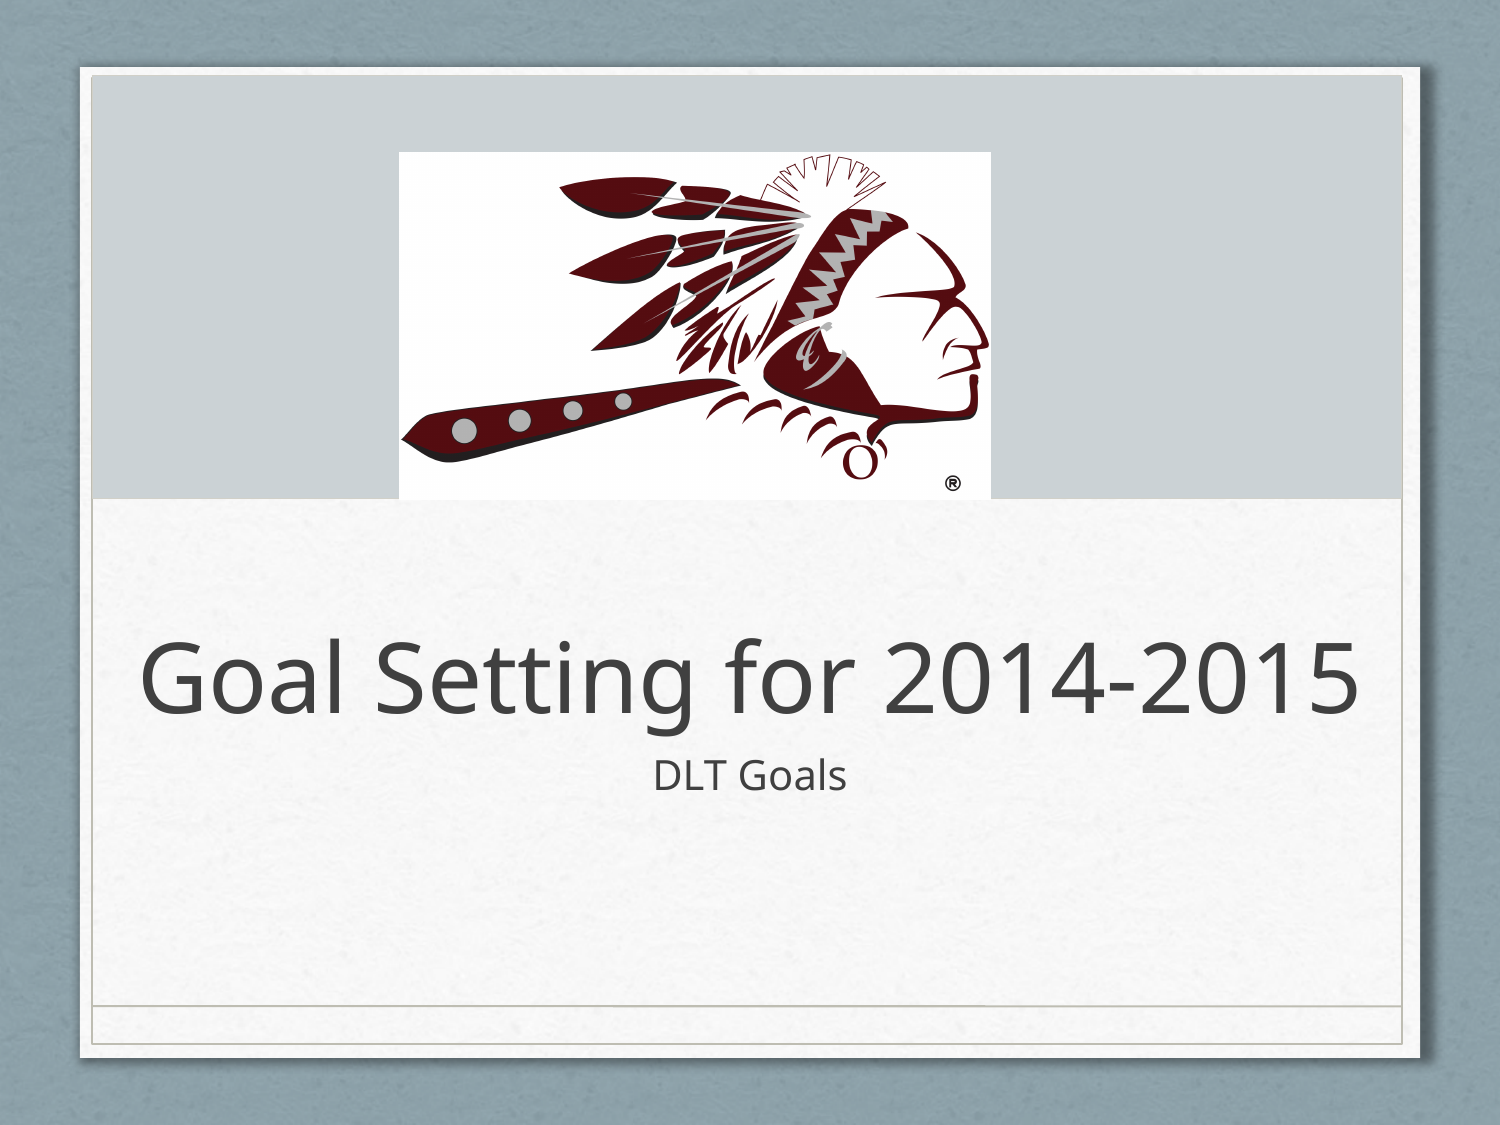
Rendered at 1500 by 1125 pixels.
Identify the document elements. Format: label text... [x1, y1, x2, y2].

subtitle DLT Goals [225, 741, 1275, 1029]
picture [79, 67, 1421, 1058]
title Goal Setting for 2014-2015 [112, 500, 1388, 742]
